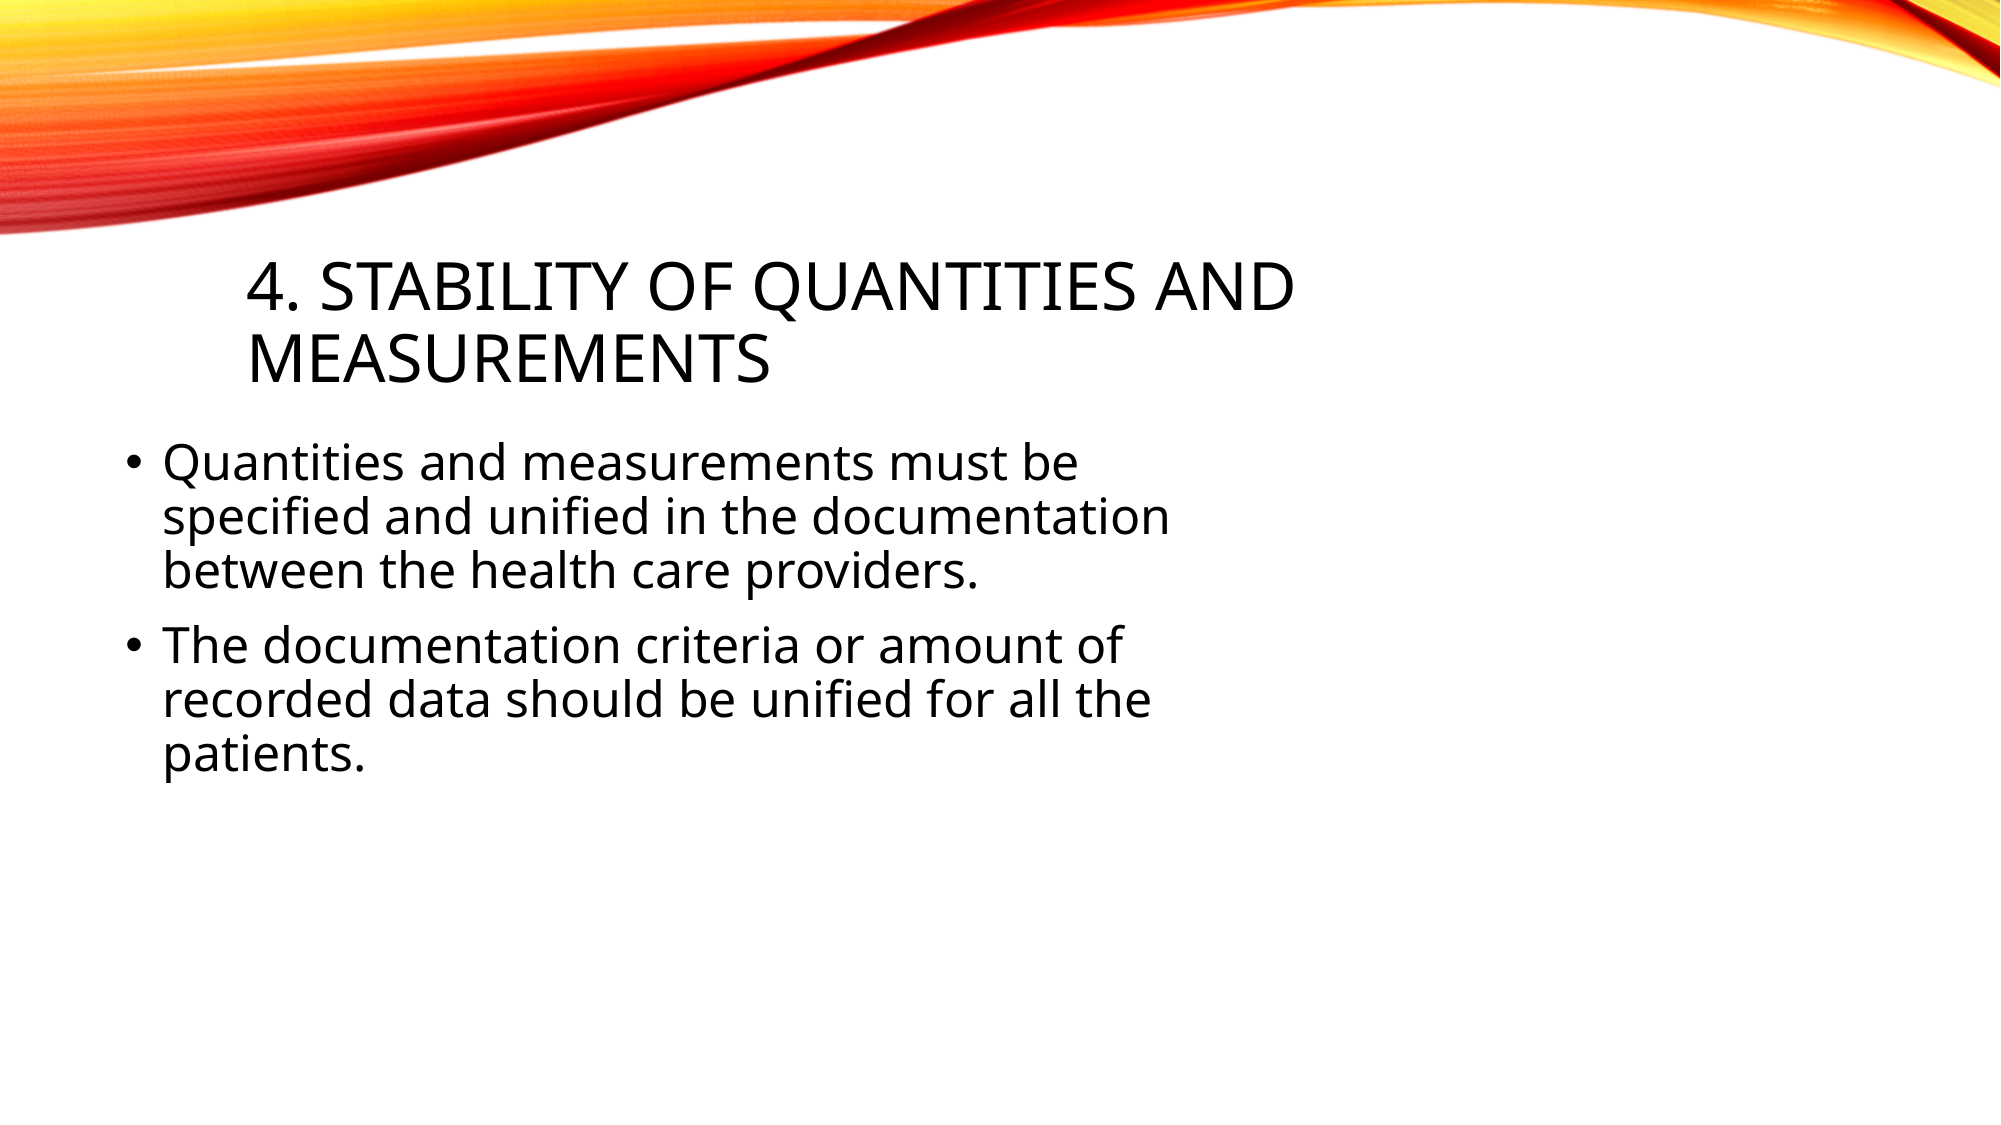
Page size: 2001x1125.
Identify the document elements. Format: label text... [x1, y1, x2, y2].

list Quantities and measurements must be specified and unified in the documentation between the health care providers. The documentation criteria or amount of recorded data should be unified for all the patients. [110, 429, 1316, 990]
title 4. Stability of Quantities and Measurements [231, 270, 1836, 459]
picture [0, 0, 2000, 237]
